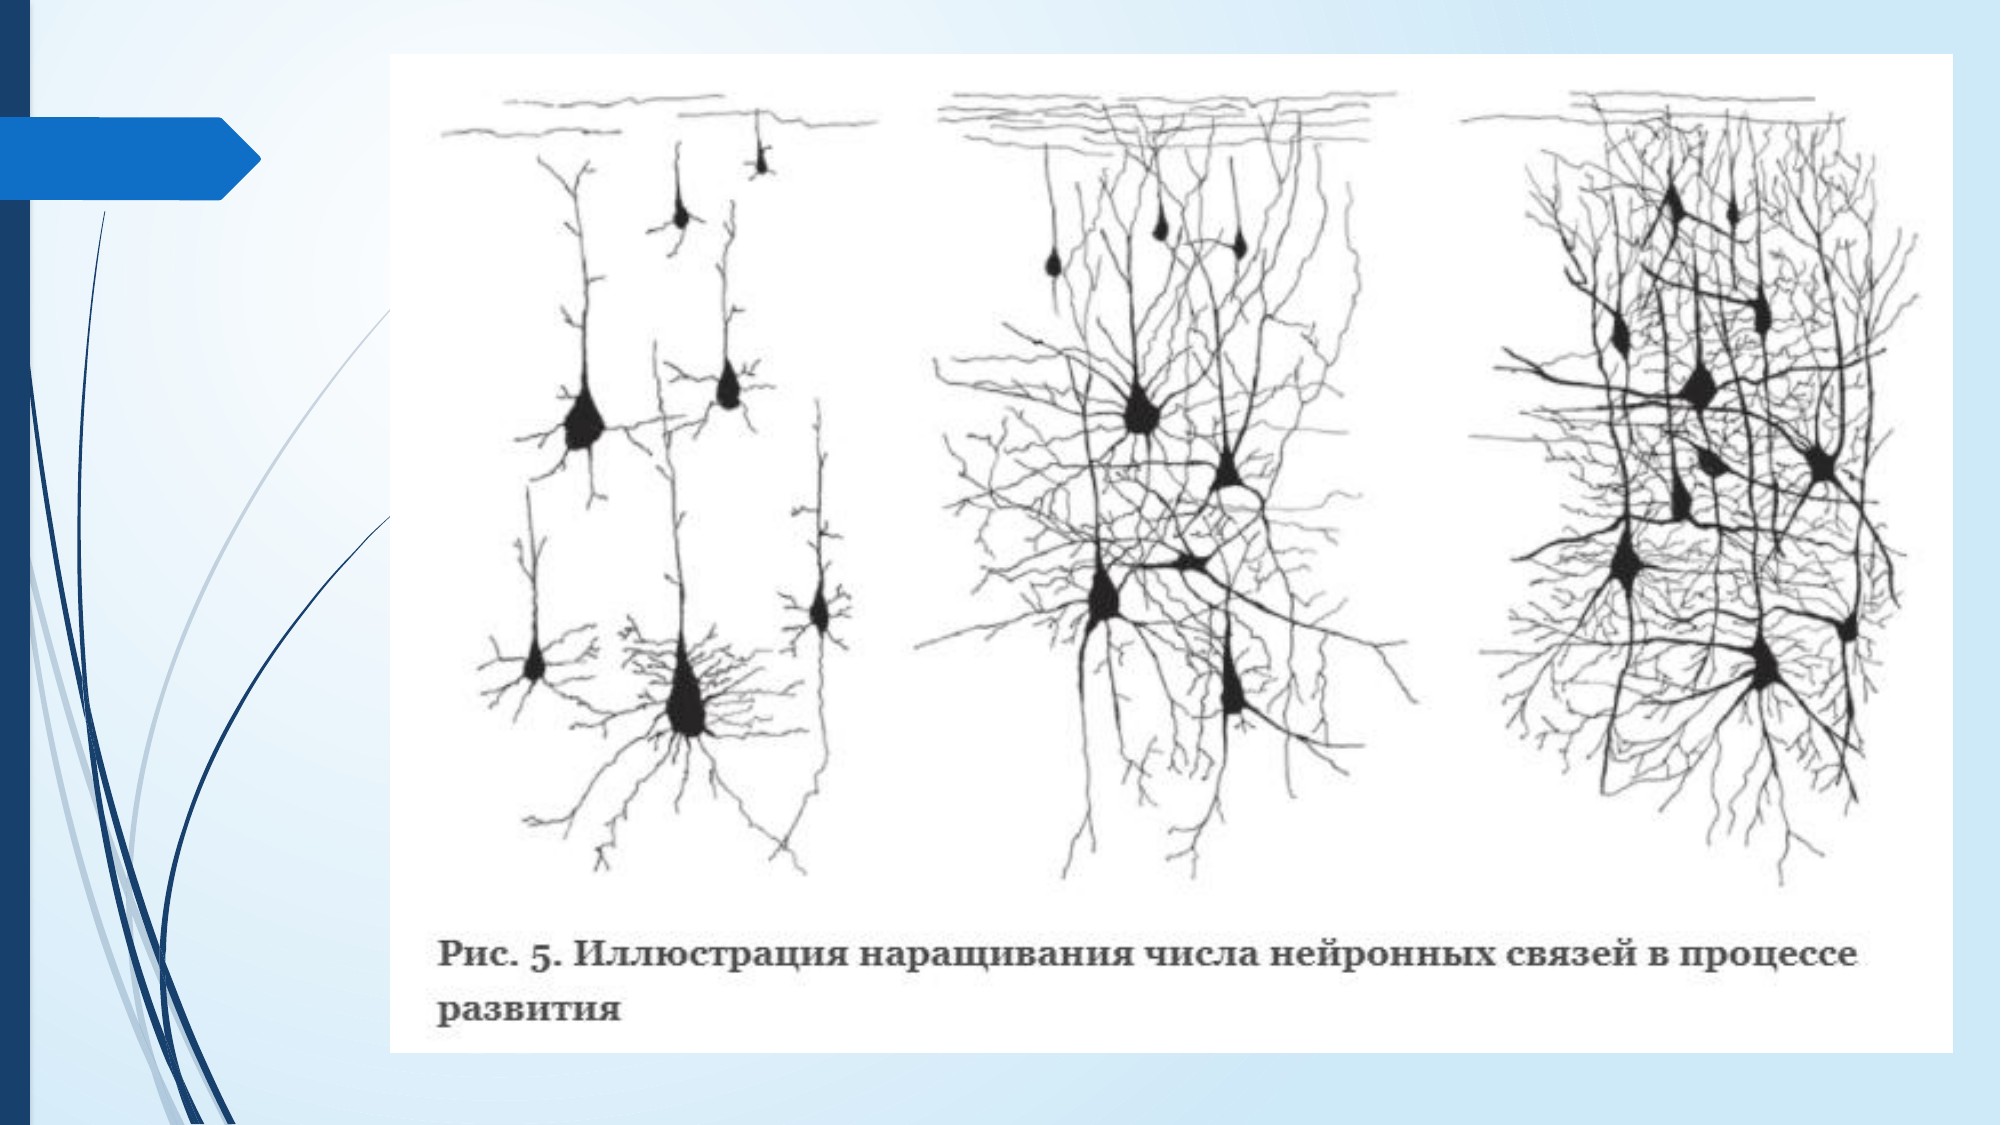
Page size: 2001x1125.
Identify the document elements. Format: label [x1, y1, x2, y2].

picture [390, 54, 1953, 1053]
